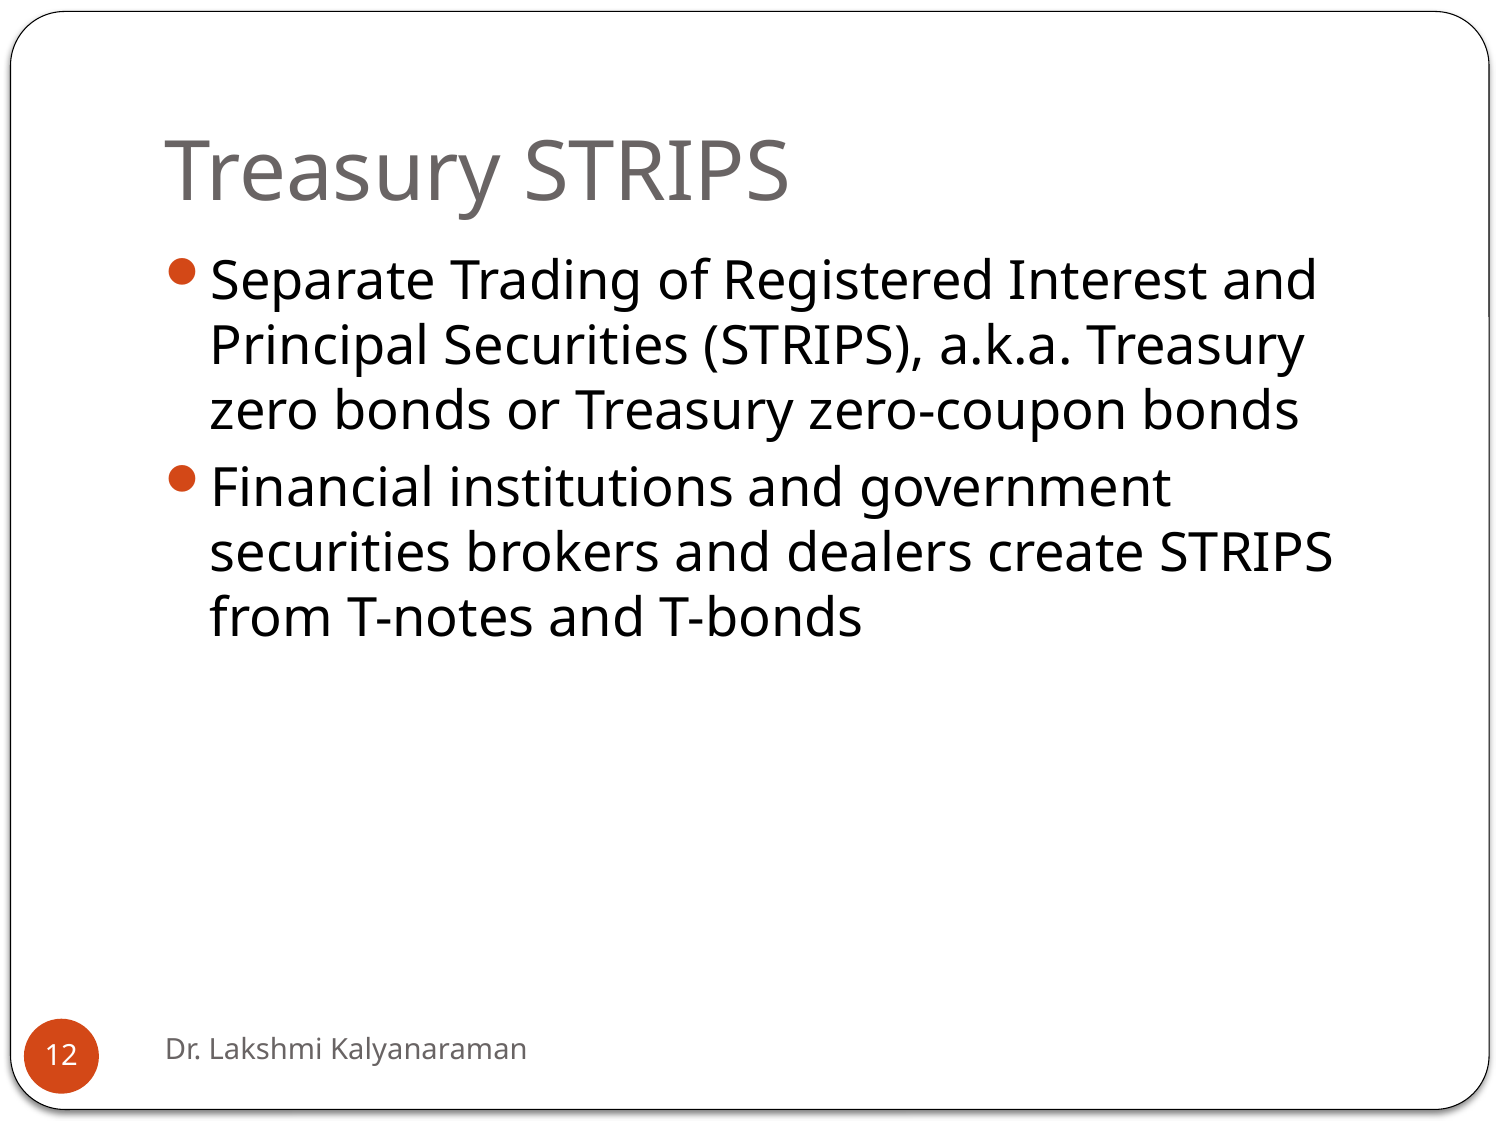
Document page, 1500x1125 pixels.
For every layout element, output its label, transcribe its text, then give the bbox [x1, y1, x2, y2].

list Separate Trading of Registered Interest and Principal Securities (STRIPS), a.k.a. Treasury zero bonds or Treasury zero-coupon bonds Financial institutions and government securities brokers and dealers create STRIPS from T-notes and T-bonds [150, 237, 1425, 988]
slide_number 12 [23, 1018, 99, 1094]
footer Dr. Lakshmi Kalyanaraman [150, 1012, 800, 1088]
title Treasury STRIPS [150, 45, 1425, 233]
